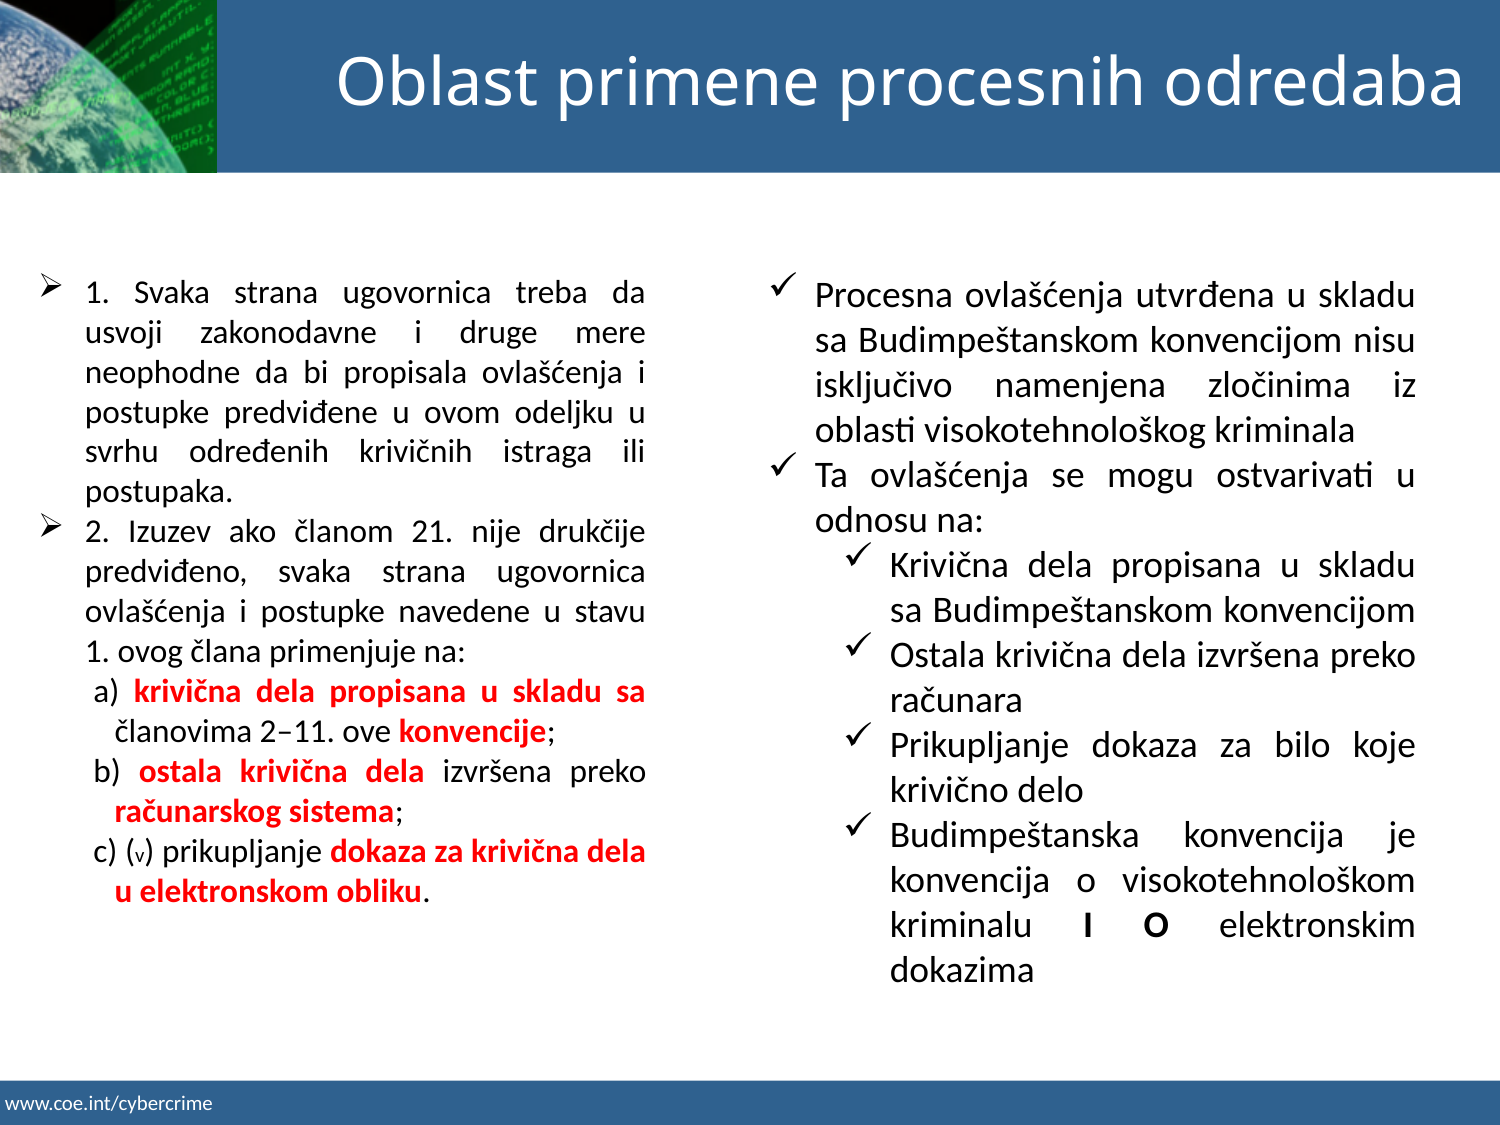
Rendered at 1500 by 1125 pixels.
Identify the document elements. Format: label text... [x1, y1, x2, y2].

text_box Procesna ovlašćenja utvrđena u skladu sa Budimpeštanskom konvencijom nisu isključivo namenjena zločinima iz oblasti visokotehnološkog kriminala Ta ovlašćenja se mogu ostvarivati u odnosu na: Krivična dela propisana u skladu sa Budimpeštanskom konvencijom Ostala krivična dela izvršena preko računara Prikupljanje dokaza za bilo koje krivično delo Budimpeštanska konvencija je konvencija o visokotehnološkom kriminalu I O elektronskim dokazima [753, 262, 1432, 998]
text_box Oblast primene procesnih odredaba [230, 31, 1483, 126]
text_box 1. Svaka strana ugovornica treba da usvoji zakonodavne i druge mere neophodne da bi propisala ovlašćenja i postupke predviđene u ovom odeljku u svrhu određenih krivičnih istraga ili postupaka. 2. Izuzev ako članom 21. nije drukčije predviđeno, svaka strana ugovornica ovlašćenja i postupke navedene u stavu 1. ovog člana primenjuje na: a) krivična dela propisana u skladu sa članovima 2–11. ove konvencije; b) ostala krivična dela izvršena preko računarskog sistema; c) (v) prikupljanje dokaza za krivična dela u elektronskom obliku. [23, 262, 662, 917]
picture [0, 0, 217, 173]
